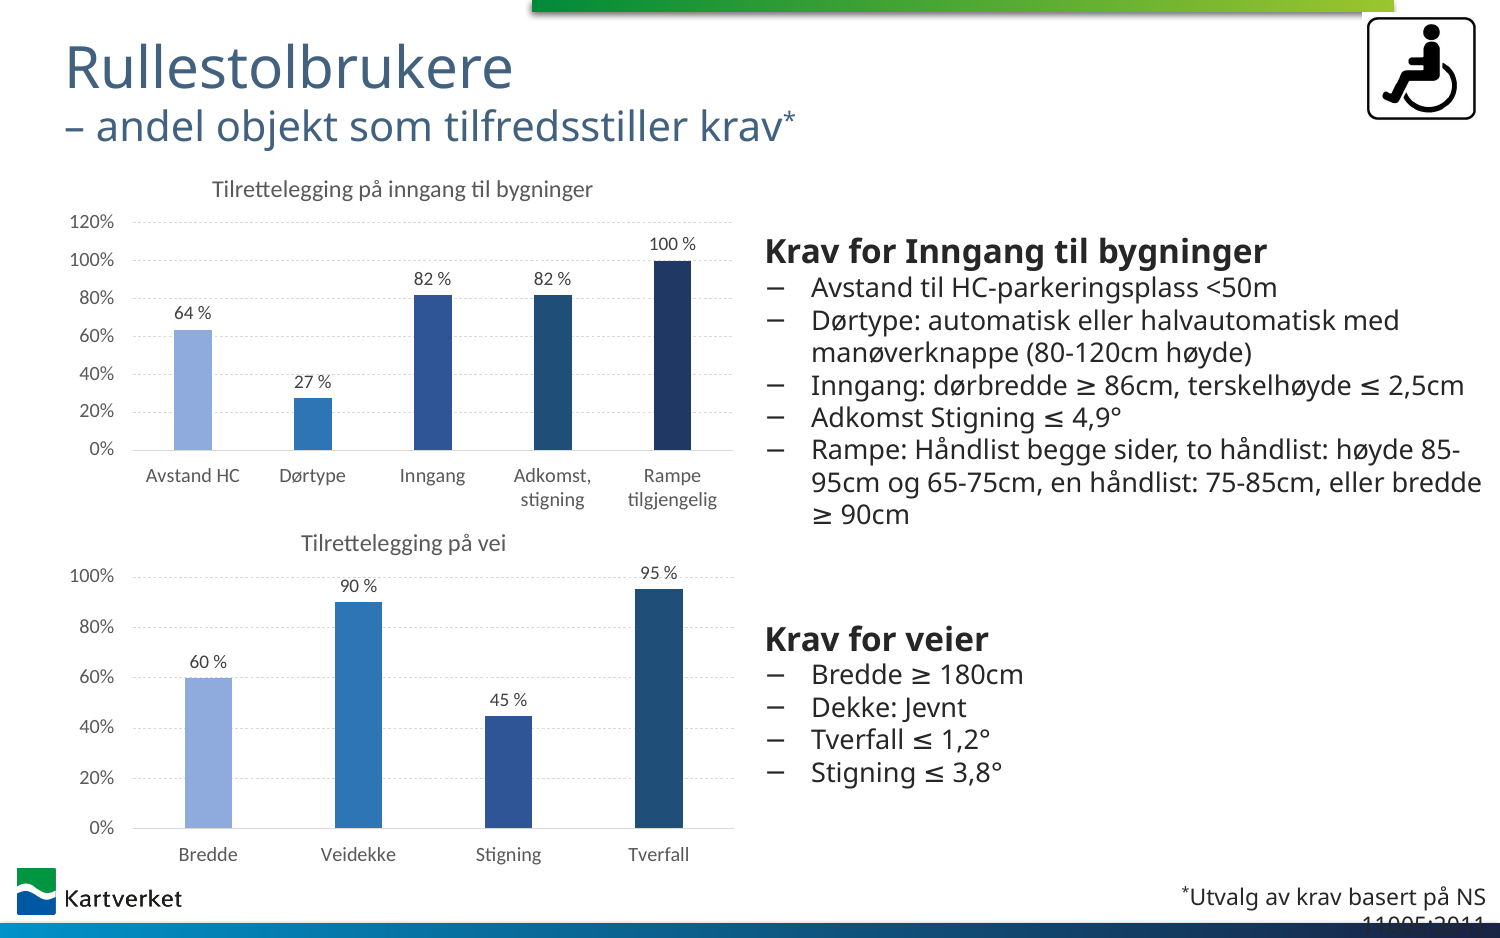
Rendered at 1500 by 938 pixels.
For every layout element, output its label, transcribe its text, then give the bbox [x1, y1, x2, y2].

picture [1362, 12, 1481, 126]
text_box *Utvalg av krav basert på NS 11005:2011 [1068, 873, 1500, 938]
text_box Krav for Inngang til bygninger Avstand til HC-parkeringsplass <50m Dørtype: automatisk eller halvautomatisk med manøverknappe (80-120cm høyde) Inngang: dørbredde ≥ 86cm, terskelhøyde ≤ 2,5cm Adkomst Stigning ≤ 4,9° Rampe: Håndlist begge sider, to håndlist: høyde 85-95cm og 65-75cm, en håndlist: 75-85cm, eller bredde ≥ 90cm [749, 223, 1500, 538]
text_box Krav for veier Bredde ≥ 180cm Dekke: Jevnt Tverfall ≤ 1,2° Stigning ≤ 3,8° [749, 610, 1500, 795]
picture [62, 520, 746, 874]
text_box Rullestolbrukere – andel objekt som tilfredsstiller krav* [49, 25, 1431, 158]
picture [62, 166, 744, 519]
